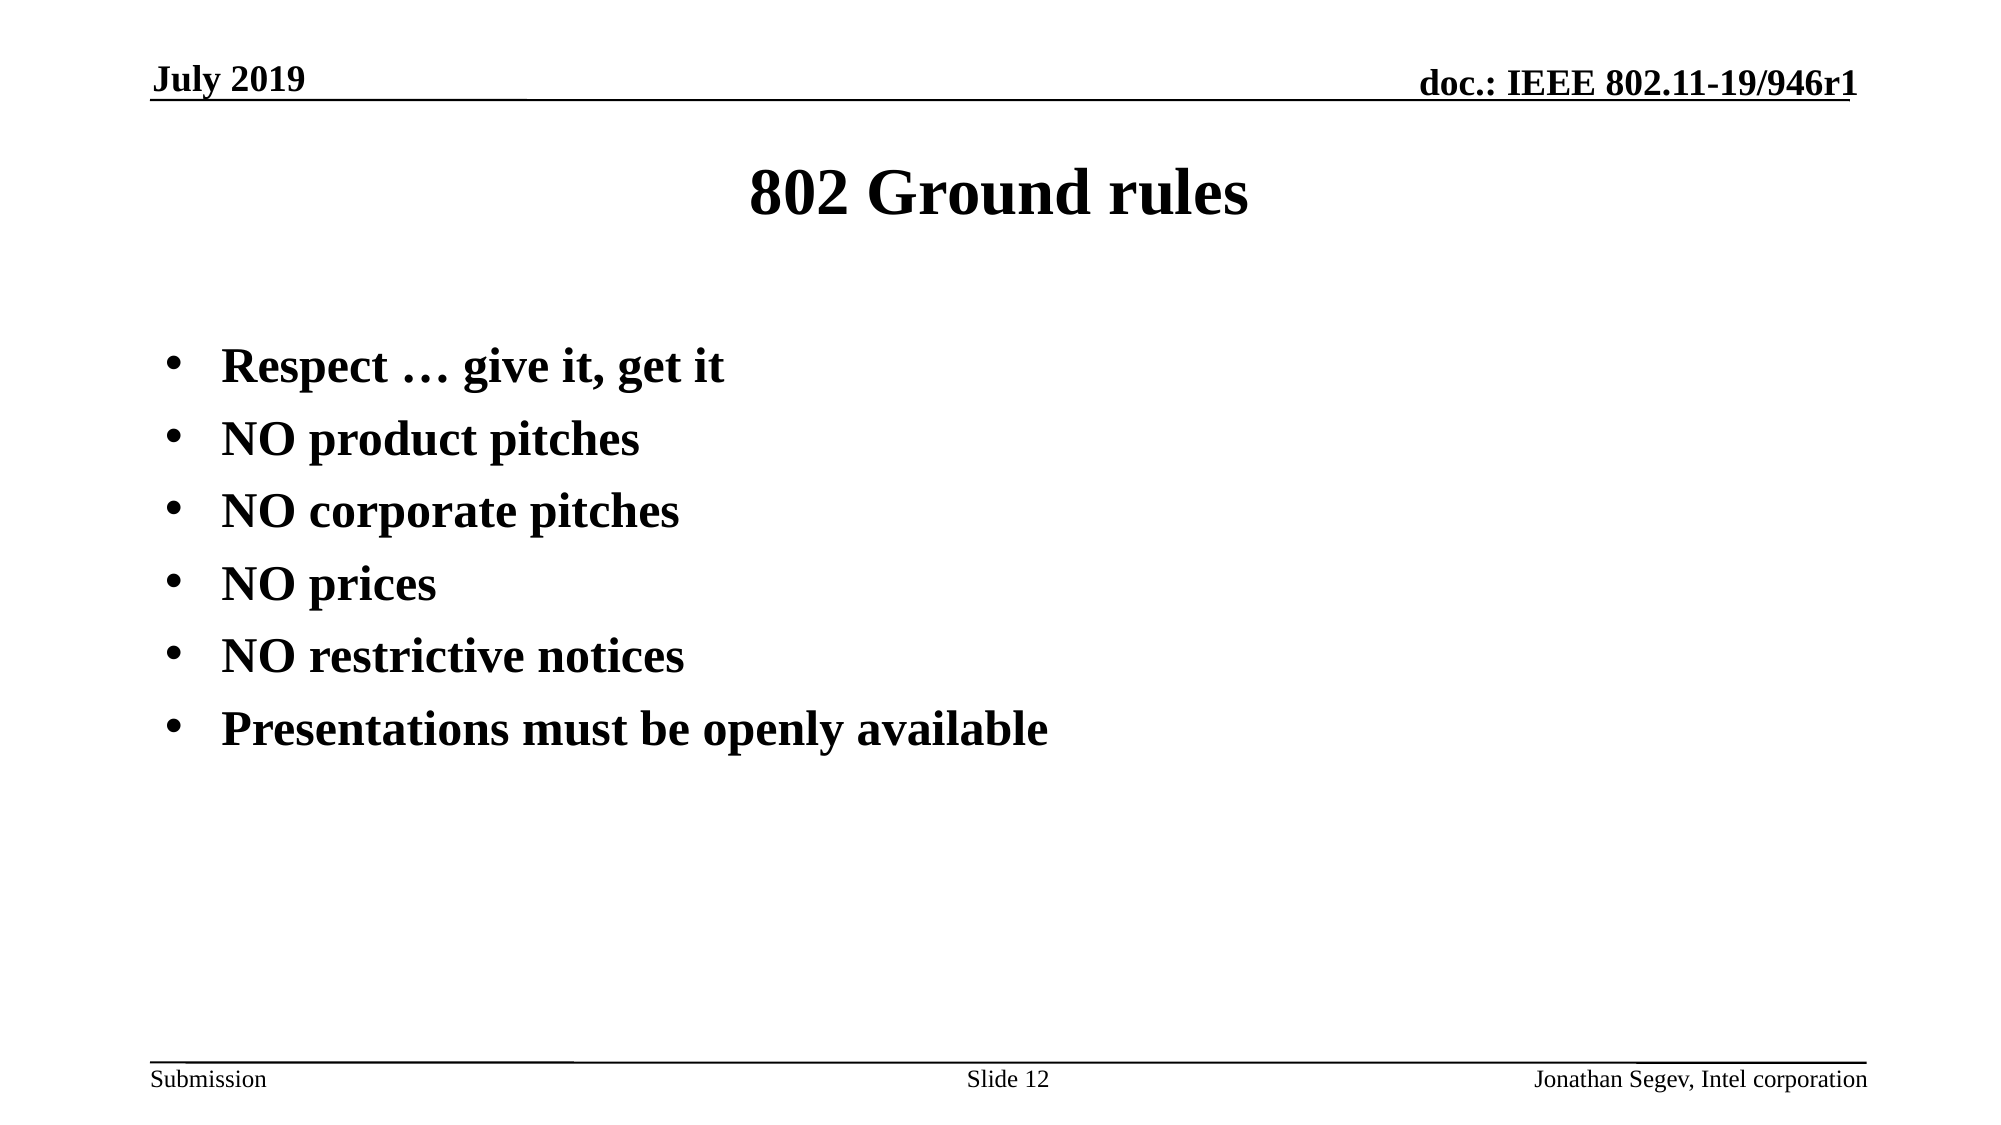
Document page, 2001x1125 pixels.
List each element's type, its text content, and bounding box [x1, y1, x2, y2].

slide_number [152, 54, 563, 100]
list Respect … give it, get it NO product pitches NO corporate pitches NO prices NO restrictive notices Presentations must be openly available [149, 324, 1850, 1000]
footer Jonathan Segev, Intel corporation [1171, 1061, 1869, 1093]
slide_number Slide 12 [950, 1061, 1067, 1123]
title 802 Ground rules [149, 112, 1850, 288]
